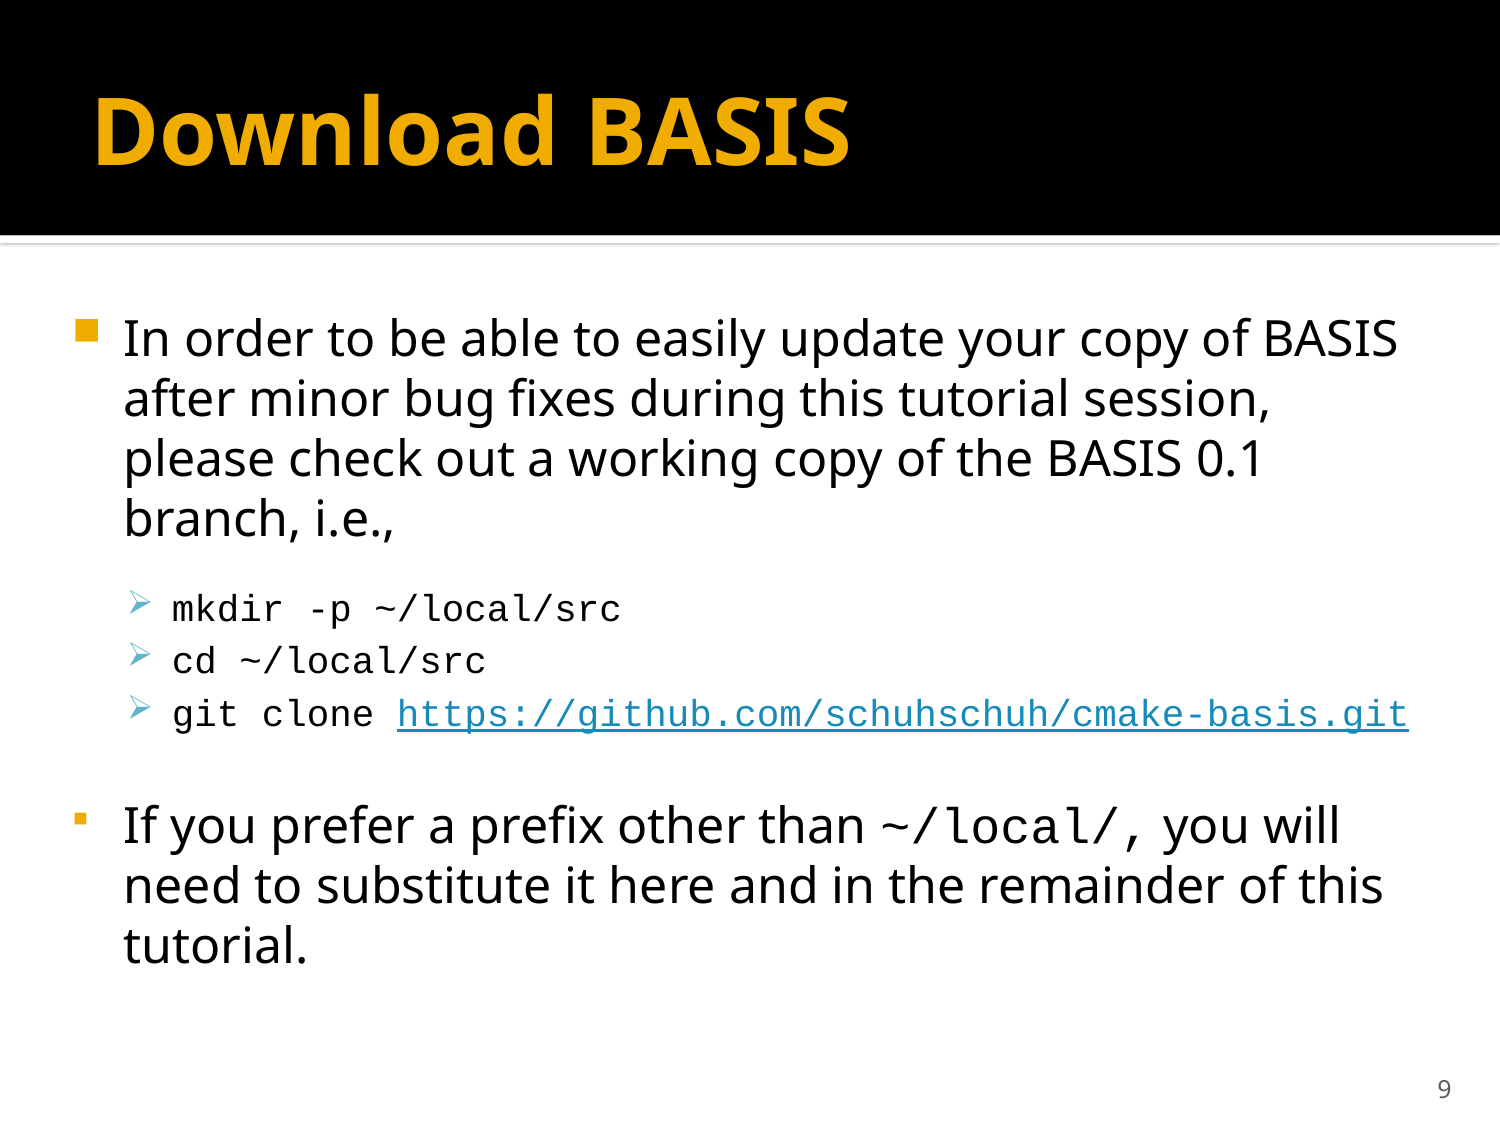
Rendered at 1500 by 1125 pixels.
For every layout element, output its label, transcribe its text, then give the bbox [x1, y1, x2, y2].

slide_number 9 [1345, 1062, 1467, 1108]
title Download BASIS [75, 25, 1425, 231]
list In order to be able to easily update your copy of BASIS after minor bug fixes during this tutorial session, please check out a working copy of the BASIS 0.1 branch, i.e., mkdir -p ~/local/src cd ~/local/src git clone https://github.com/schuhschuh/cmake-basis.git If you prefer a prefix other than ~/local/, you will need to substitute it here and in the remainder of this tutorial. [42, 291, 1431, 1050]
